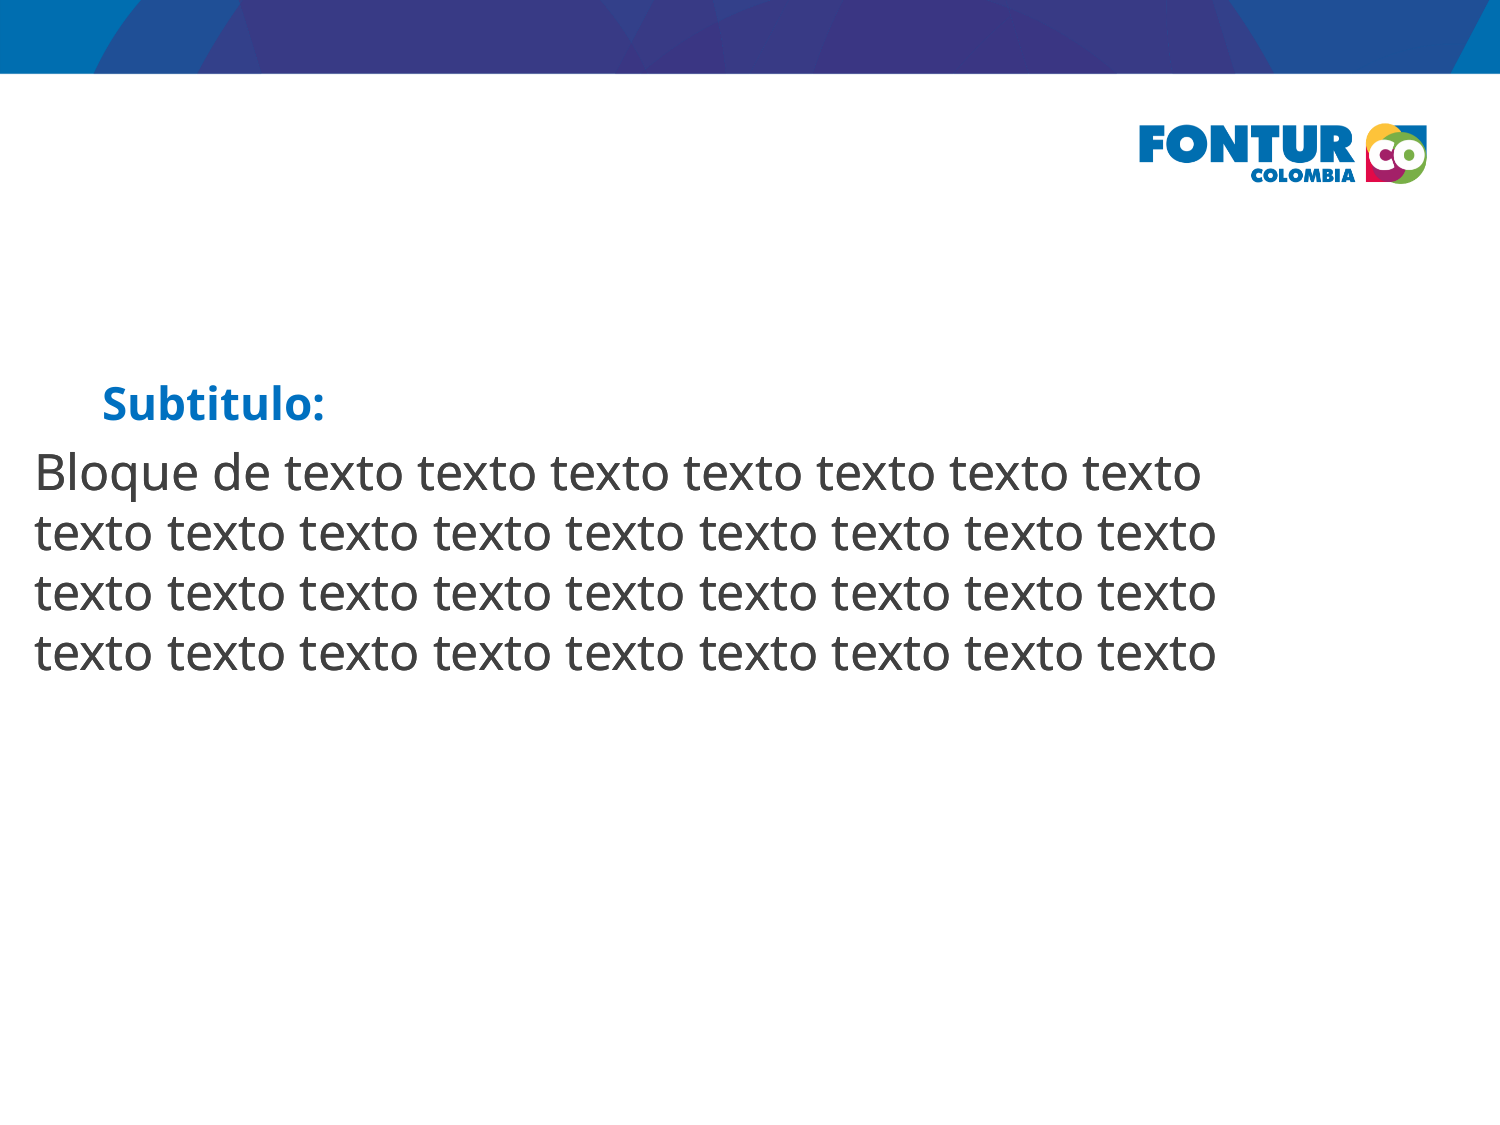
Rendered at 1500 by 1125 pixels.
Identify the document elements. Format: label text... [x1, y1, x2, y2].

text_box Bloque de texto texto texto texto texto texto texto texto texto texto texto texto texto texto texto texto texto texto texto texto texto texto texto texto texto texto texto texto texto texto texto texto texto texto [19, 433, 1246, 688]
text_box Subtitulo: [87, 366, 341, 437]
picture [0, 0, 1500, 192]
